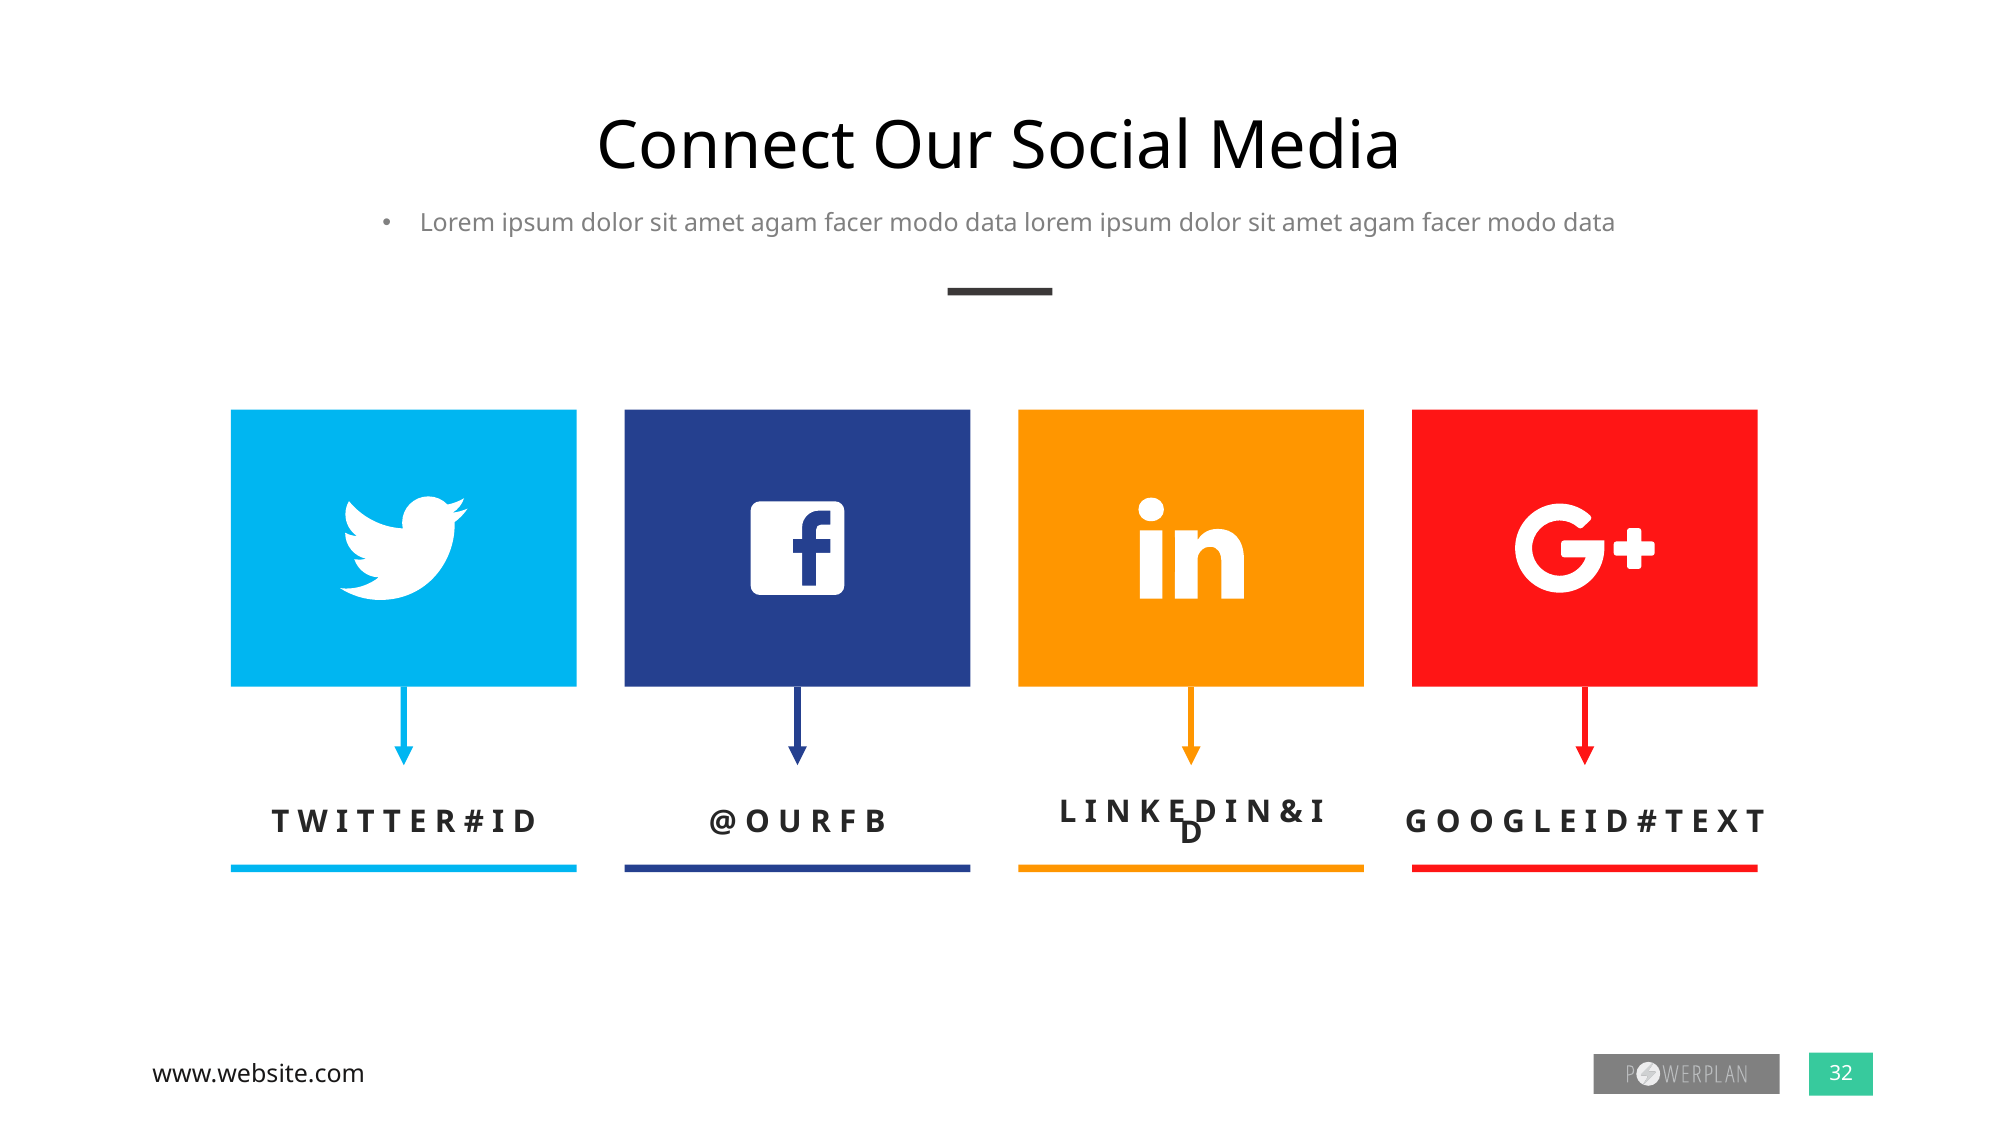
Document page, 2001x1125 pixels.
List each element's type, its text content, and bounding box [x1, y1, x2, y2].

slide_number www.website.com [137, 1042, 391, 1103]
text_box T W I T T E R # I D [270, 805, 538, 852]
text_box [947, 287, 1053, 296]
title Connect Our Social Media [137, 96, 1863, 198]
slide_number 32 [1809, 1052, 1873, 1096]
text_box [1515, 503, 1605, 593]
text_box [1017, 864, 1365, 873]
text_box [624, 864, 971, 873]
text_box [624, 409, 971, 688]
text_box [1411, 409, 1759, 688]
text_box [1017, 409, 1365, 688]
text_box [230, 409, 578, 688]
text_box [340, 496, 468, 600]
text_box [1411, 864, 1759, 873]
text_box [1174, 528, 1244, 599]
text_box [1613, 528, 1655, 569]
text_box [750, 501, 845, 595]
text_box [1138, 497, 1164, 522]
text_box G O O G L E I D # T E X T [1400, 803, 1769, 855]
text_box L I N K E D I N & I D [1049, 803, 1333, 855]
list Lorem ipsum dolor sit amet agam facer modo data lorem ipsum dolor sit amet agam facer modo data [137, 202, 1863, 246]
text_box [1139, 530, 1163, 599]
text_box [230, 864, 578, 873]
text_box @ O U R F B [687, 806, 908, 851]
